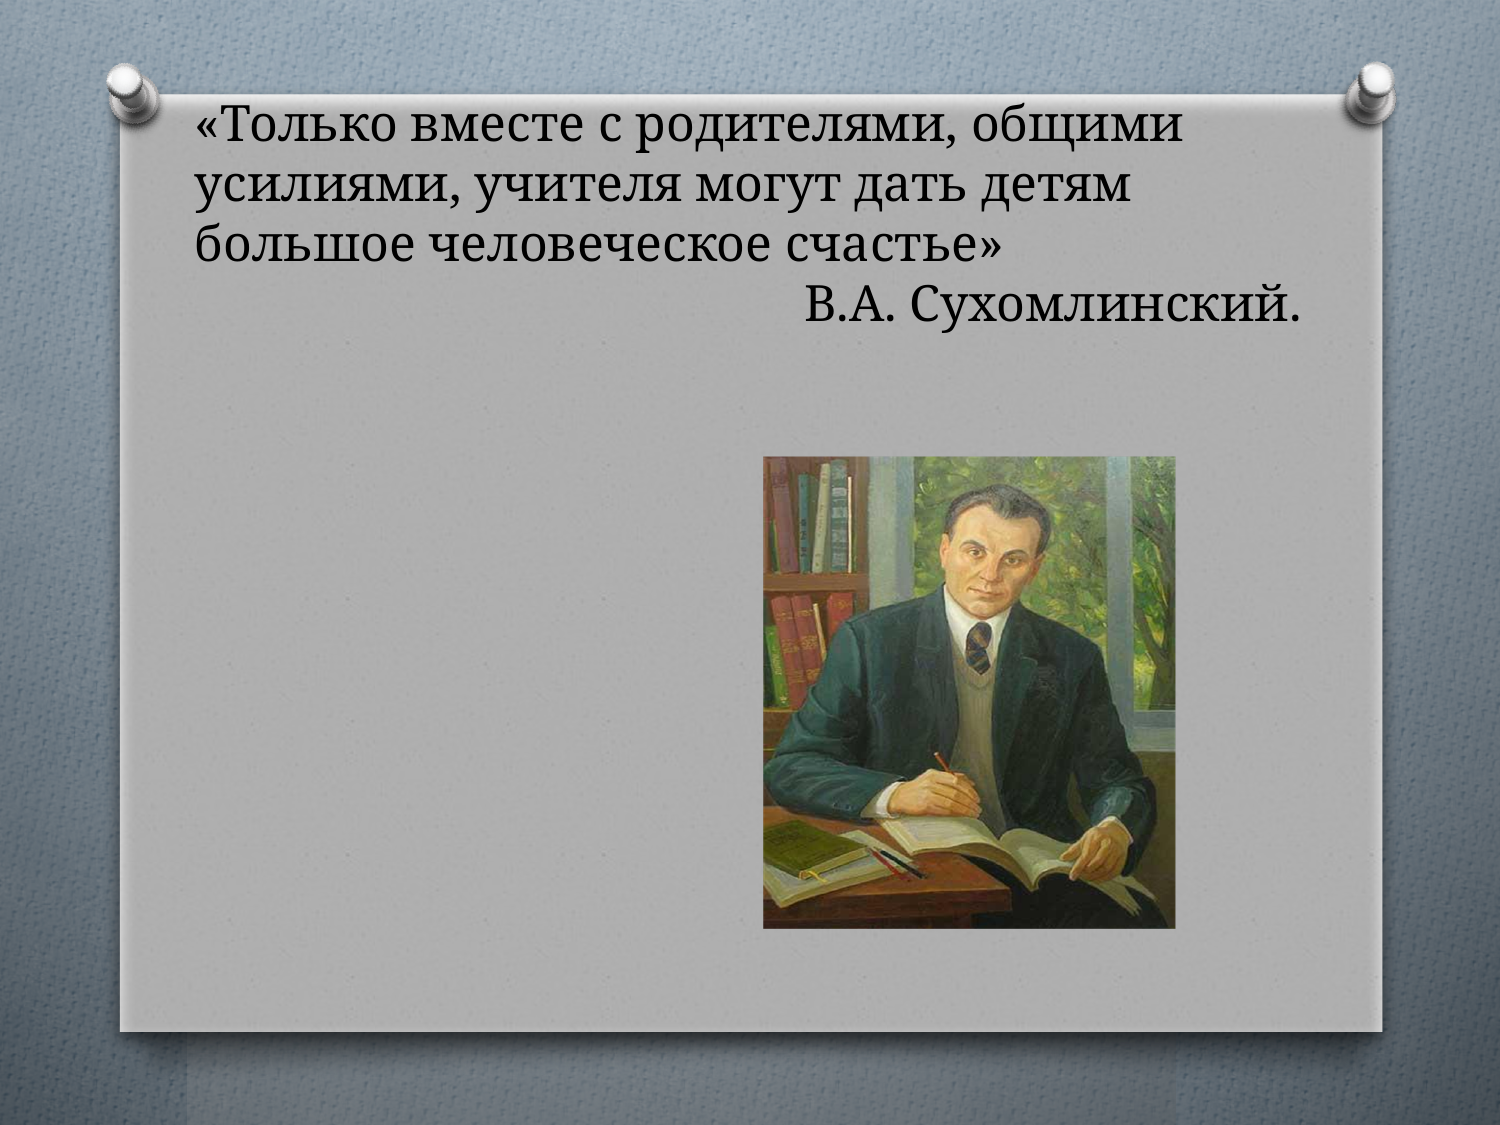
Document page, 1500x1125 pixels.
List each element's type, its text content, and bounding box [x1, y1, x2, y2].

picture [75, 29, 198, 153]
picture [761, 455, 1176, 929]
title «Только вместе с родителями, общими усилиями, учителя могут дать детям большое человеческое счастье» В.А. Сухомлинский. [179, 134, 1323, 409]
picture [1317, 35, 1439, 156]
